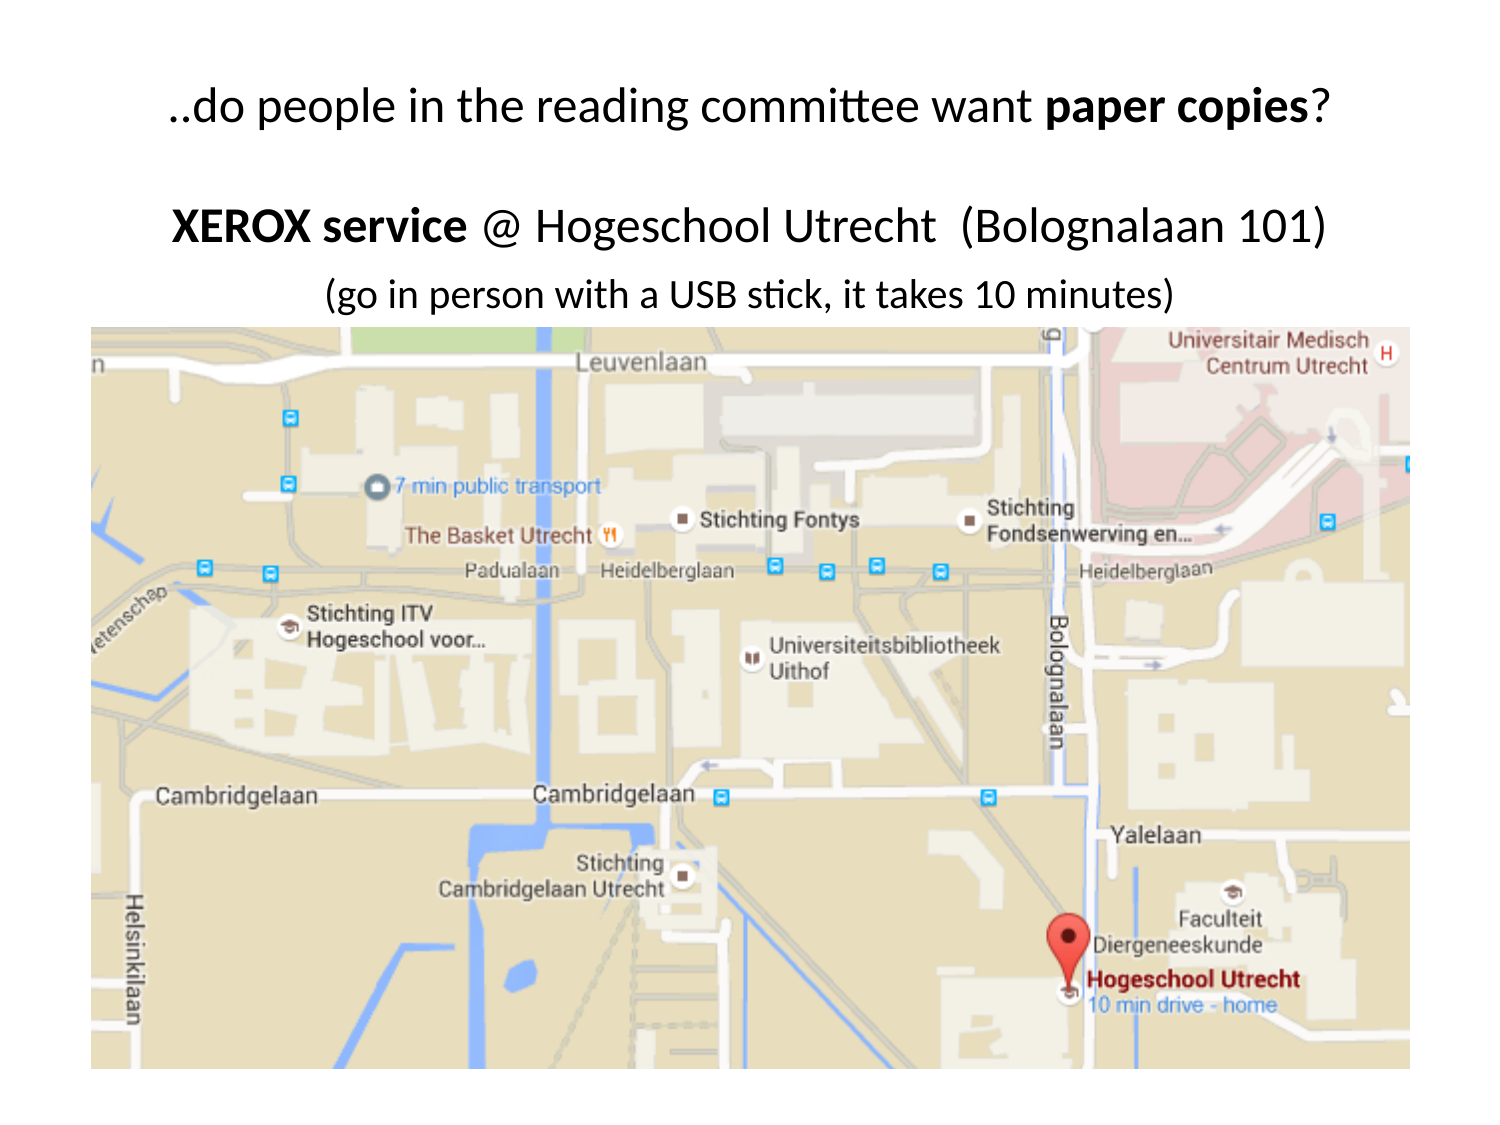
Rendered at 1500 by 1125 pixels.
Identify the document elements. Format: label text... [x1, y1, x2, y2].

picture [90, 327, 1411, 1069]
text_box ..do people in the reading committee want paper copies? XEROX service @ Hogeschool Utrecht (Bolognalaan 101) (go in person with a USB stick, it takes 10 minutes) [0, 64, 1500, 325]
